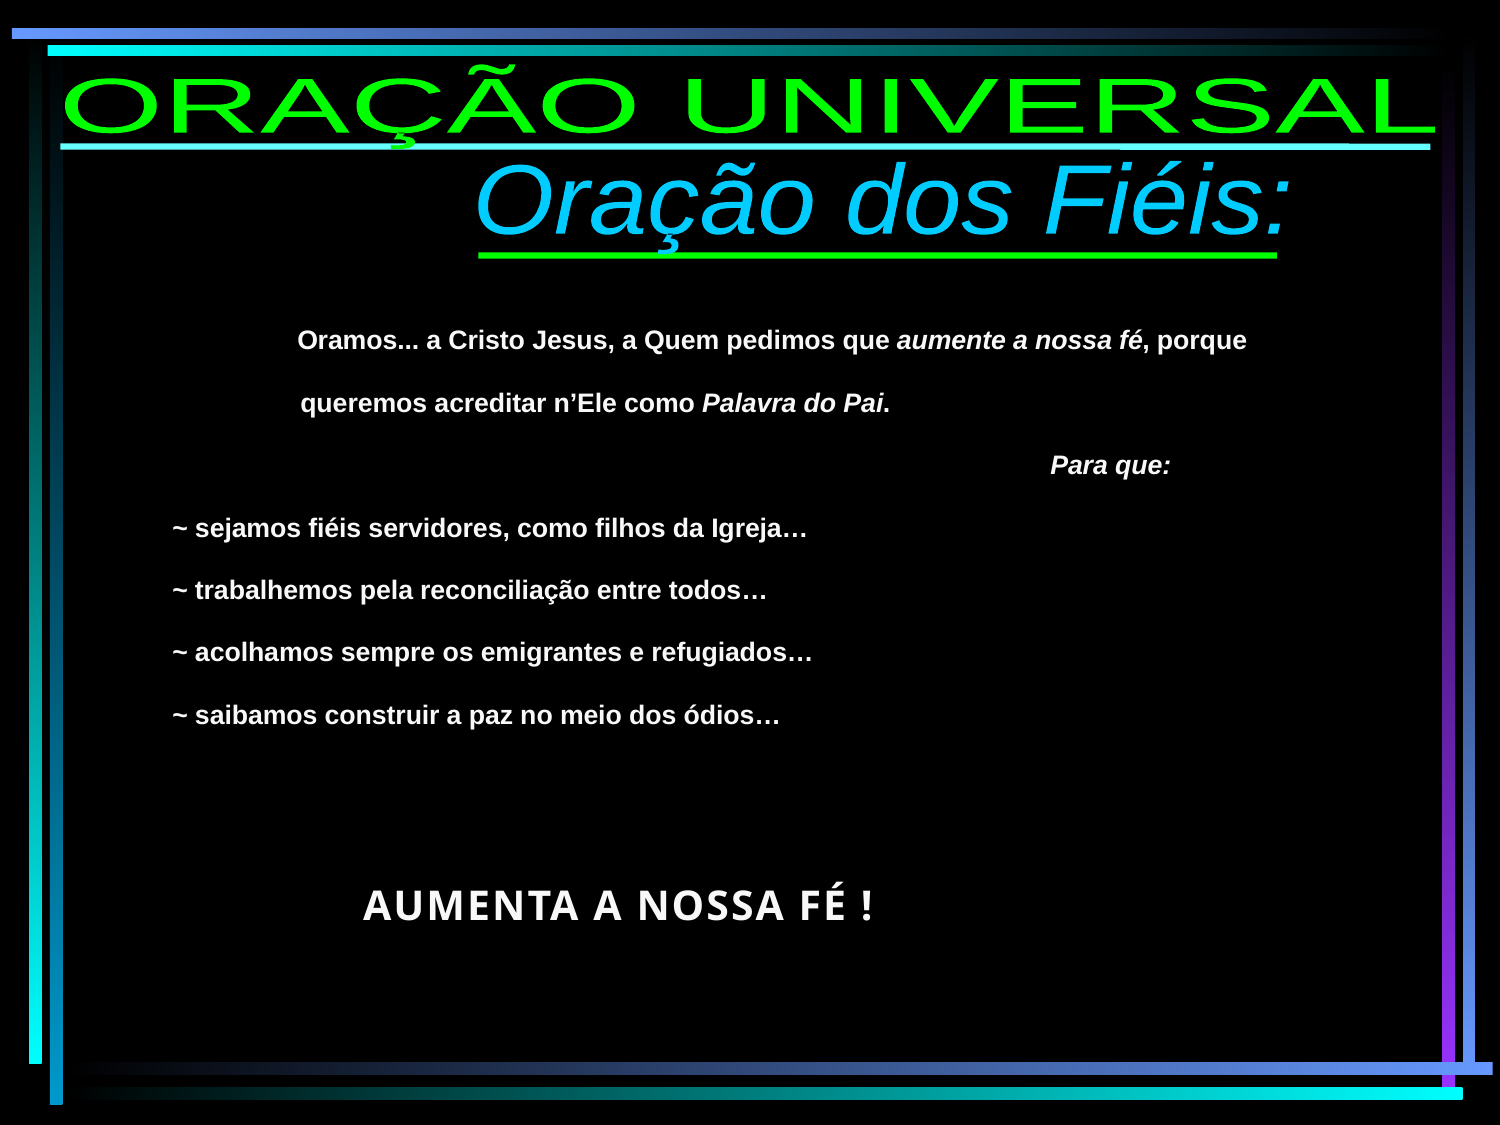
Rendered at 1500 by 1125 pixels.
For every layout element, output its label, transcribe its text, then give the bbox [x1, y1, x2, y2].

text_box AUMENTA A NOSSA FÉ ! [348, 869, 1294, 964]
text_box Oramos... a Cristo Jesus, a Quem pedimos que aumente a nossa fé, porque queremos acreditar n’Ele como Palavra do Pai. Para que: ~ sejamos fiéis servidores, como filhos da Igreja… ~ trabalhemos pela reconciliação entre todos… ~ acolhamos sempre os emigrantes e refugiados… ~ saibamos construir a paz no meio dos ódios… [135, 302, 1388, 755]
